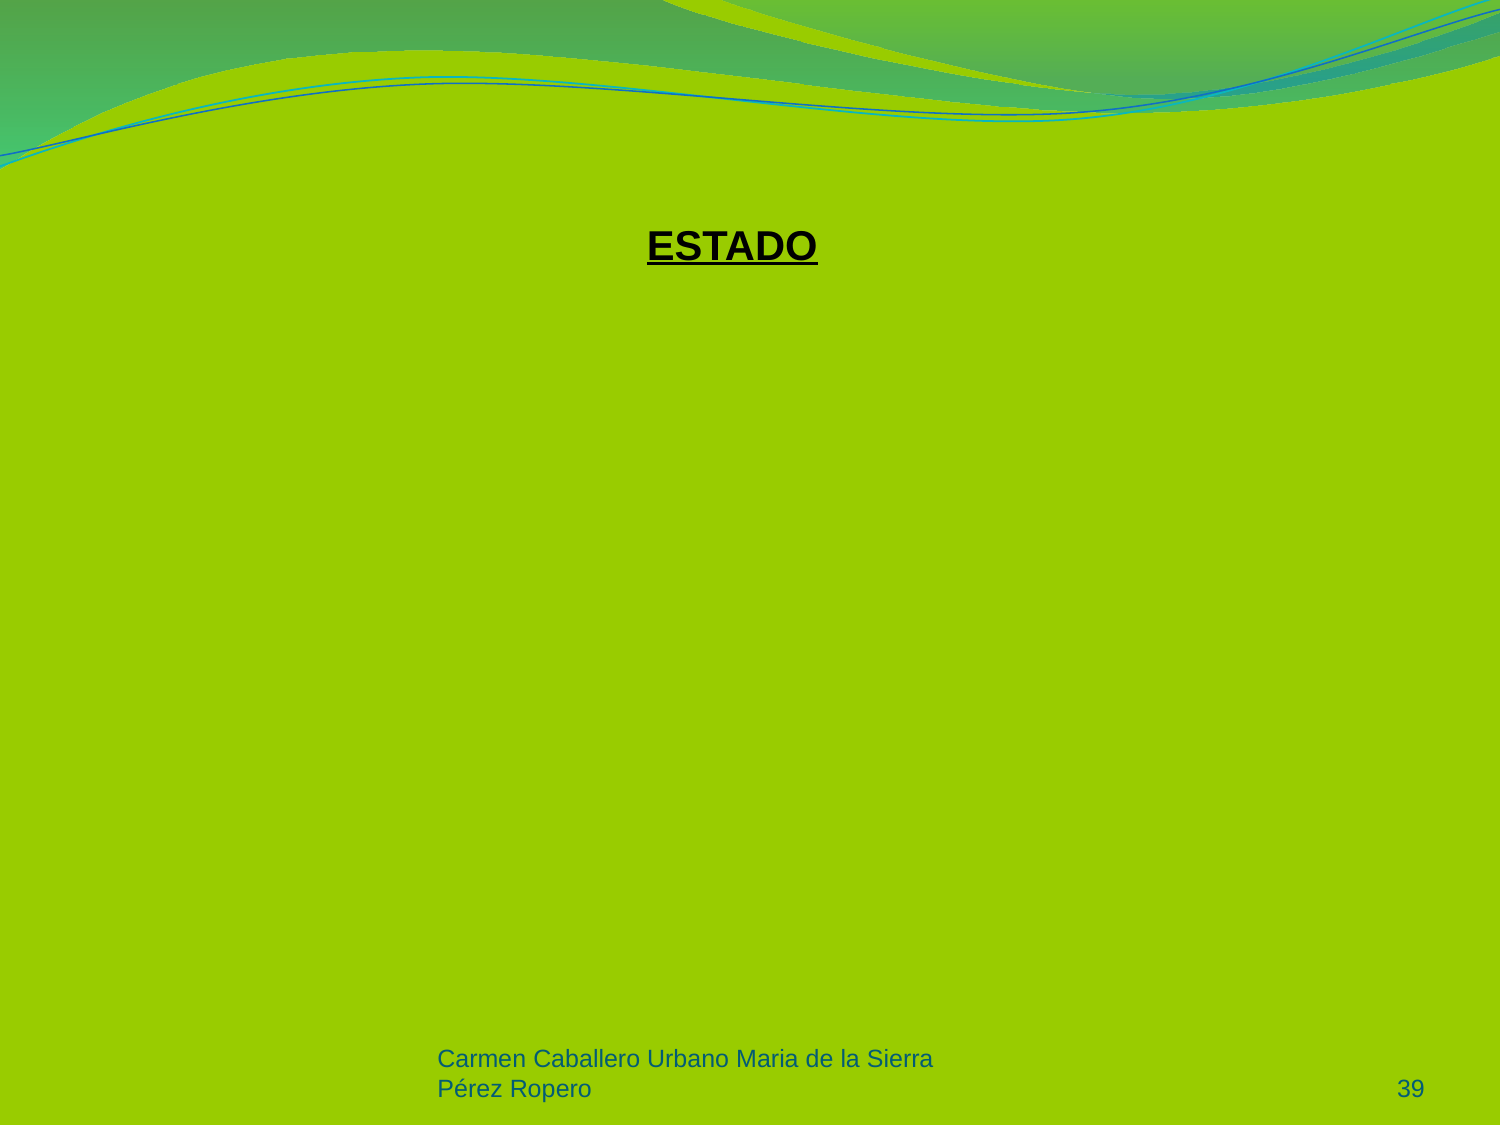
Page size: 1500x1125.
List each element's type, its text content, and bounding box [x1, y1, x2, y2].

slide_number 39 [1299, 1042, 1425, 1103]
footer Carmen Caballero Urbano Maria de la Sierra Pérez Ropero [437, 1042, 988, 1103]
text_box ESTADO [316, 210, 1149, 276]
